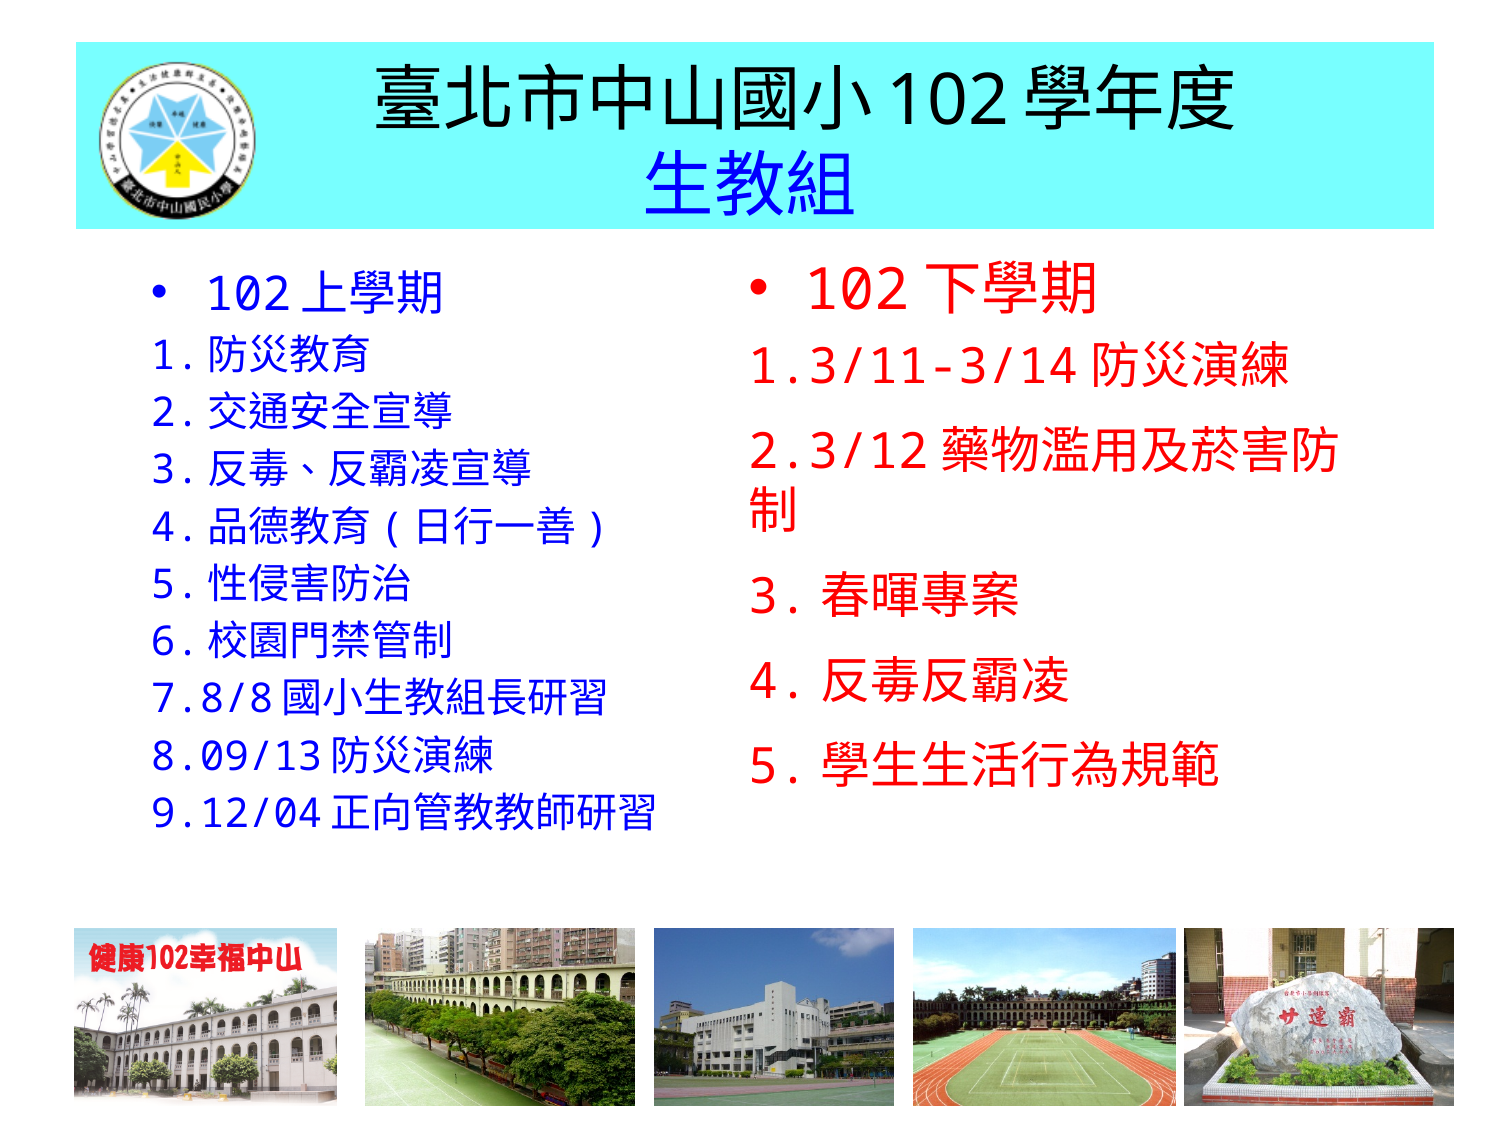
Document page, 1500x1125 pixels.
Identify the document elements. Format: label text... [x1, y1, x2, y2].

picture [913, 928, 1176, 1106]
list 102上學期 1.防災教育 2.交通安全宣導 3.反毒、反霸凌宣導 4.品德教育(日行一善) 5.性侵害防治 6.校園門禁管制 7.8/8國小生教組長研習 8.09/13防災演練 9.12/04正向管教教師研習 [135, 255, 692, 854]
picture [74, 928, 337, 1106]
picture [654, 928, 894, 1106]
picture [1184, 928, 1454, 1106]
picture [365, 928, 635, 1106]
title 臺北市中山國小102學年度 生教組 [75, 45, 1425, 233]
text_box 102下學期 1.3/11-3/14防災演練 2.3/12藥物濫用及菸害防制 3.春暉專案 4.反毒反霸凌 5.學生生活行為規範 [733, 243, 1400, 801]
picture [76, 42, 1434, 229]
